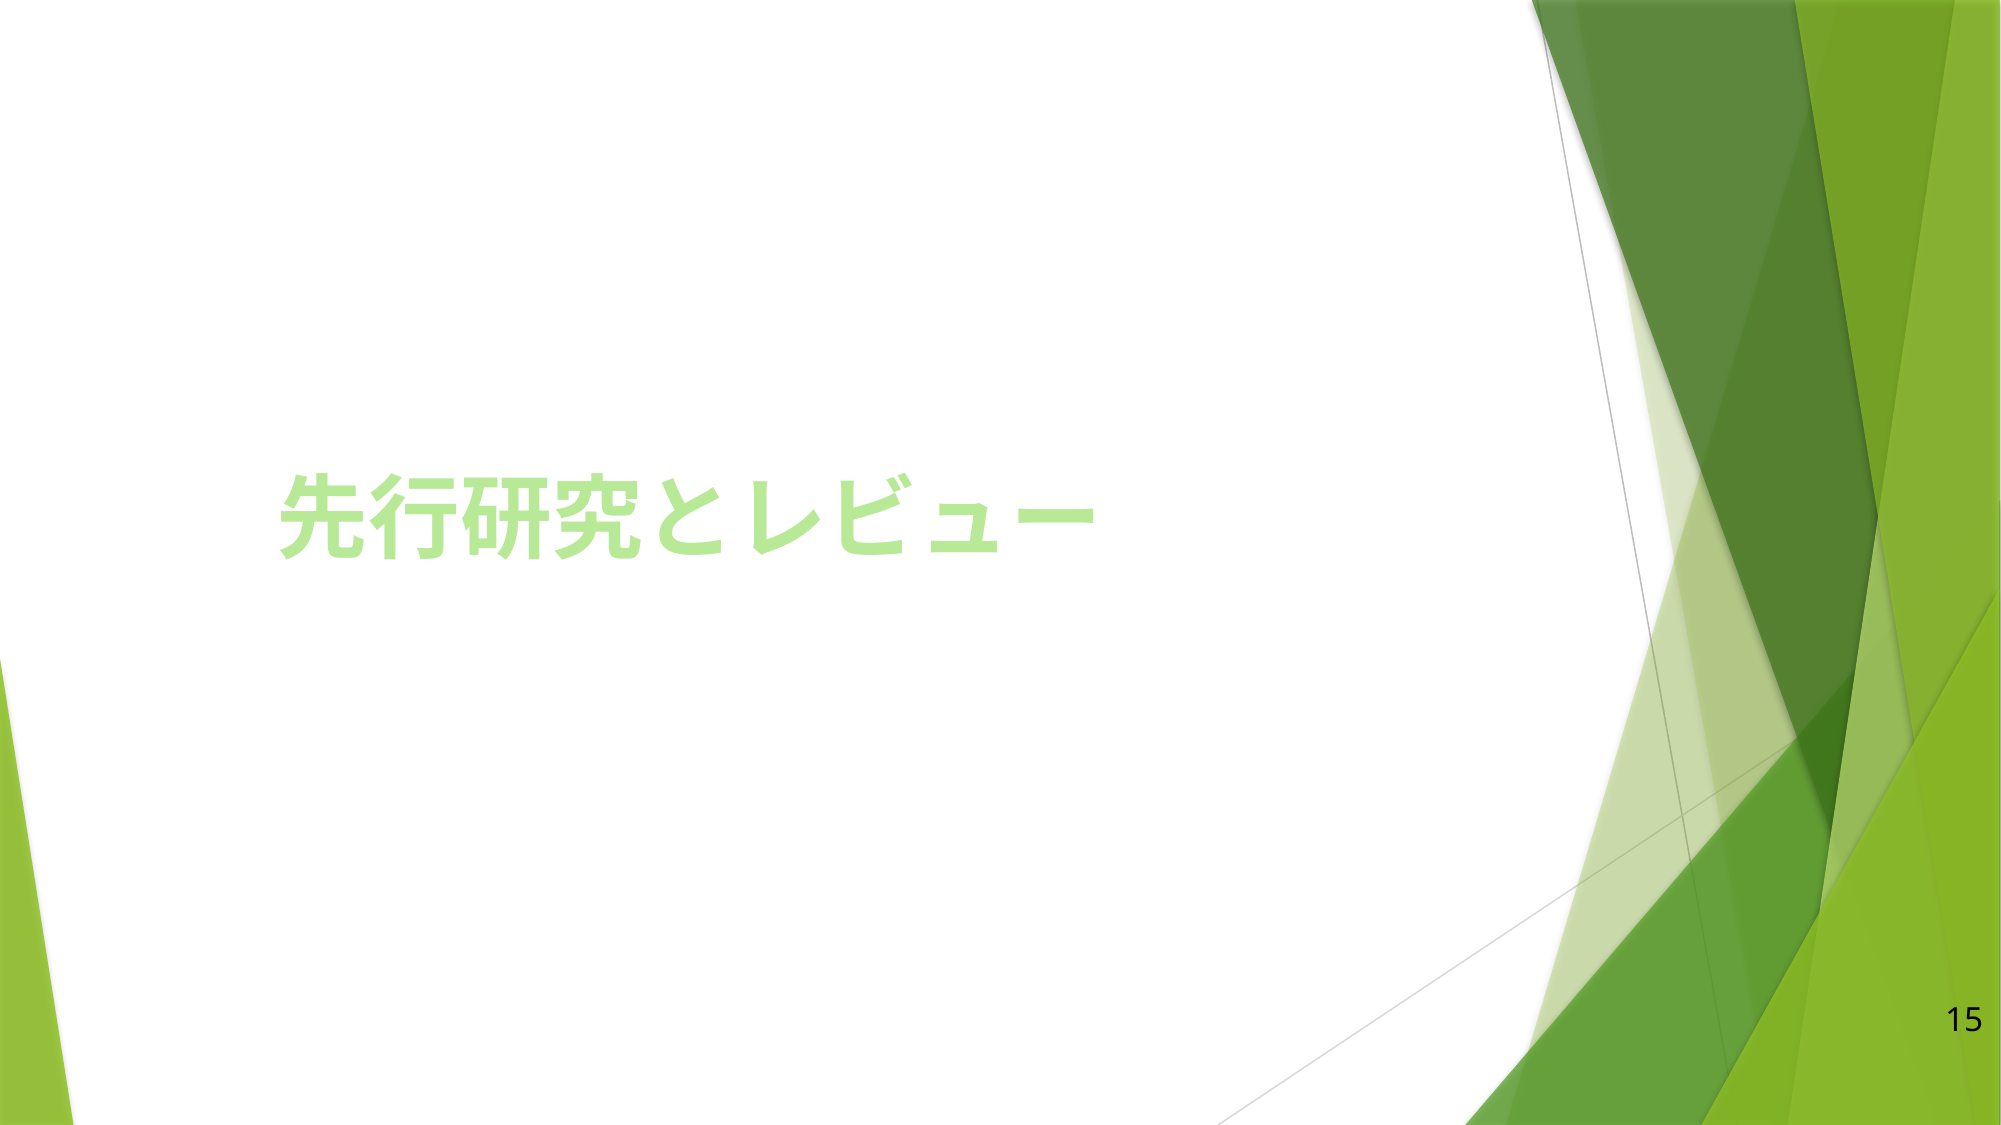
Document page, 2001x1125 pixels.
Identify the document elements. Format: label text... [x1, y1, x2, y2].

text_box 先行研究とレビュー [261, 452, 1552, 577]
slide_number 15 [1886, 991, 1999, 1051]
